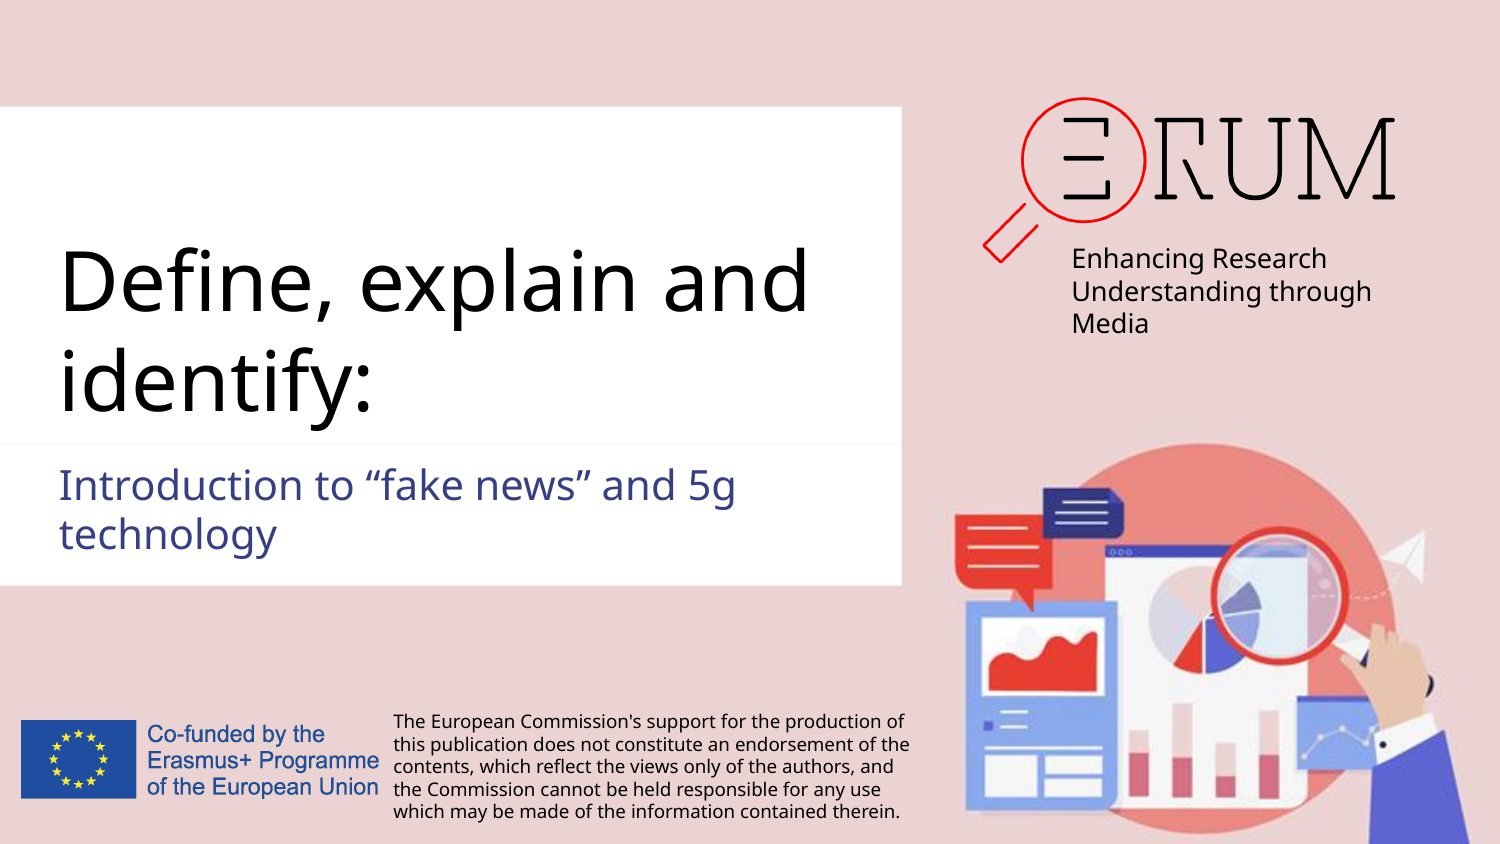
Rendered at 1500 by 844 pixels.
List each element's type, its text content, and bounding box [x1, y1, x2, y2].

picture [932, 428, 1495, 844]
picture [901, 67, 1475, 283]
picture [21, 720, 379, 799]
subtitle Introduction to “fake news” and 5g technology [0, 443, 902, 586]
title Define, explain and identify: [0, 106, 902, 443]
